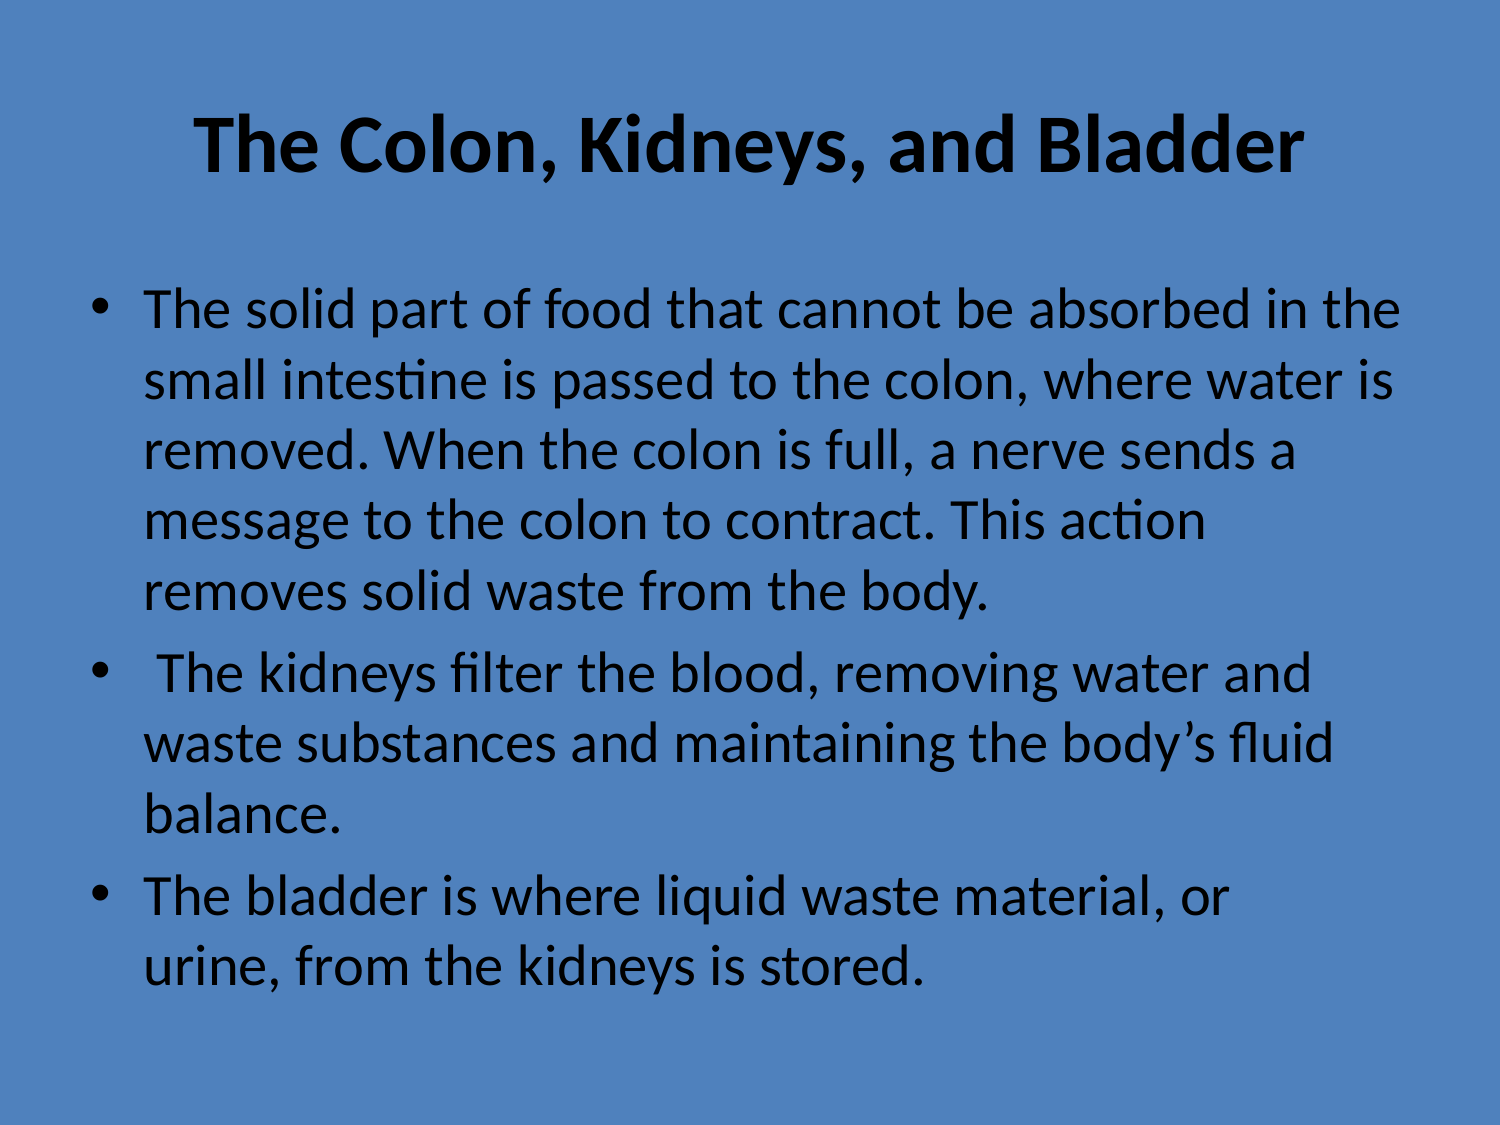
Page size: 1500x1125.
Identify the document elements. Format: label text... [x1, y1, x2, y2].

list The solid part of food that cannot be absorbed in the small intestine is passed to the colon, where water is removed. When the colon is full, a nerve sends a message to the colon to contract. This action removes solid waste from the body. The kidneys filter the blood, removing water and waste substances and maintaining the body’s fluid balance. The bladder is where liquid waste material, or urine, from the kidneys is stored. [75, 262, 1425, 1005]
title The Colon, Kidneys, and Bladder [75, 45, 1425, 233]
